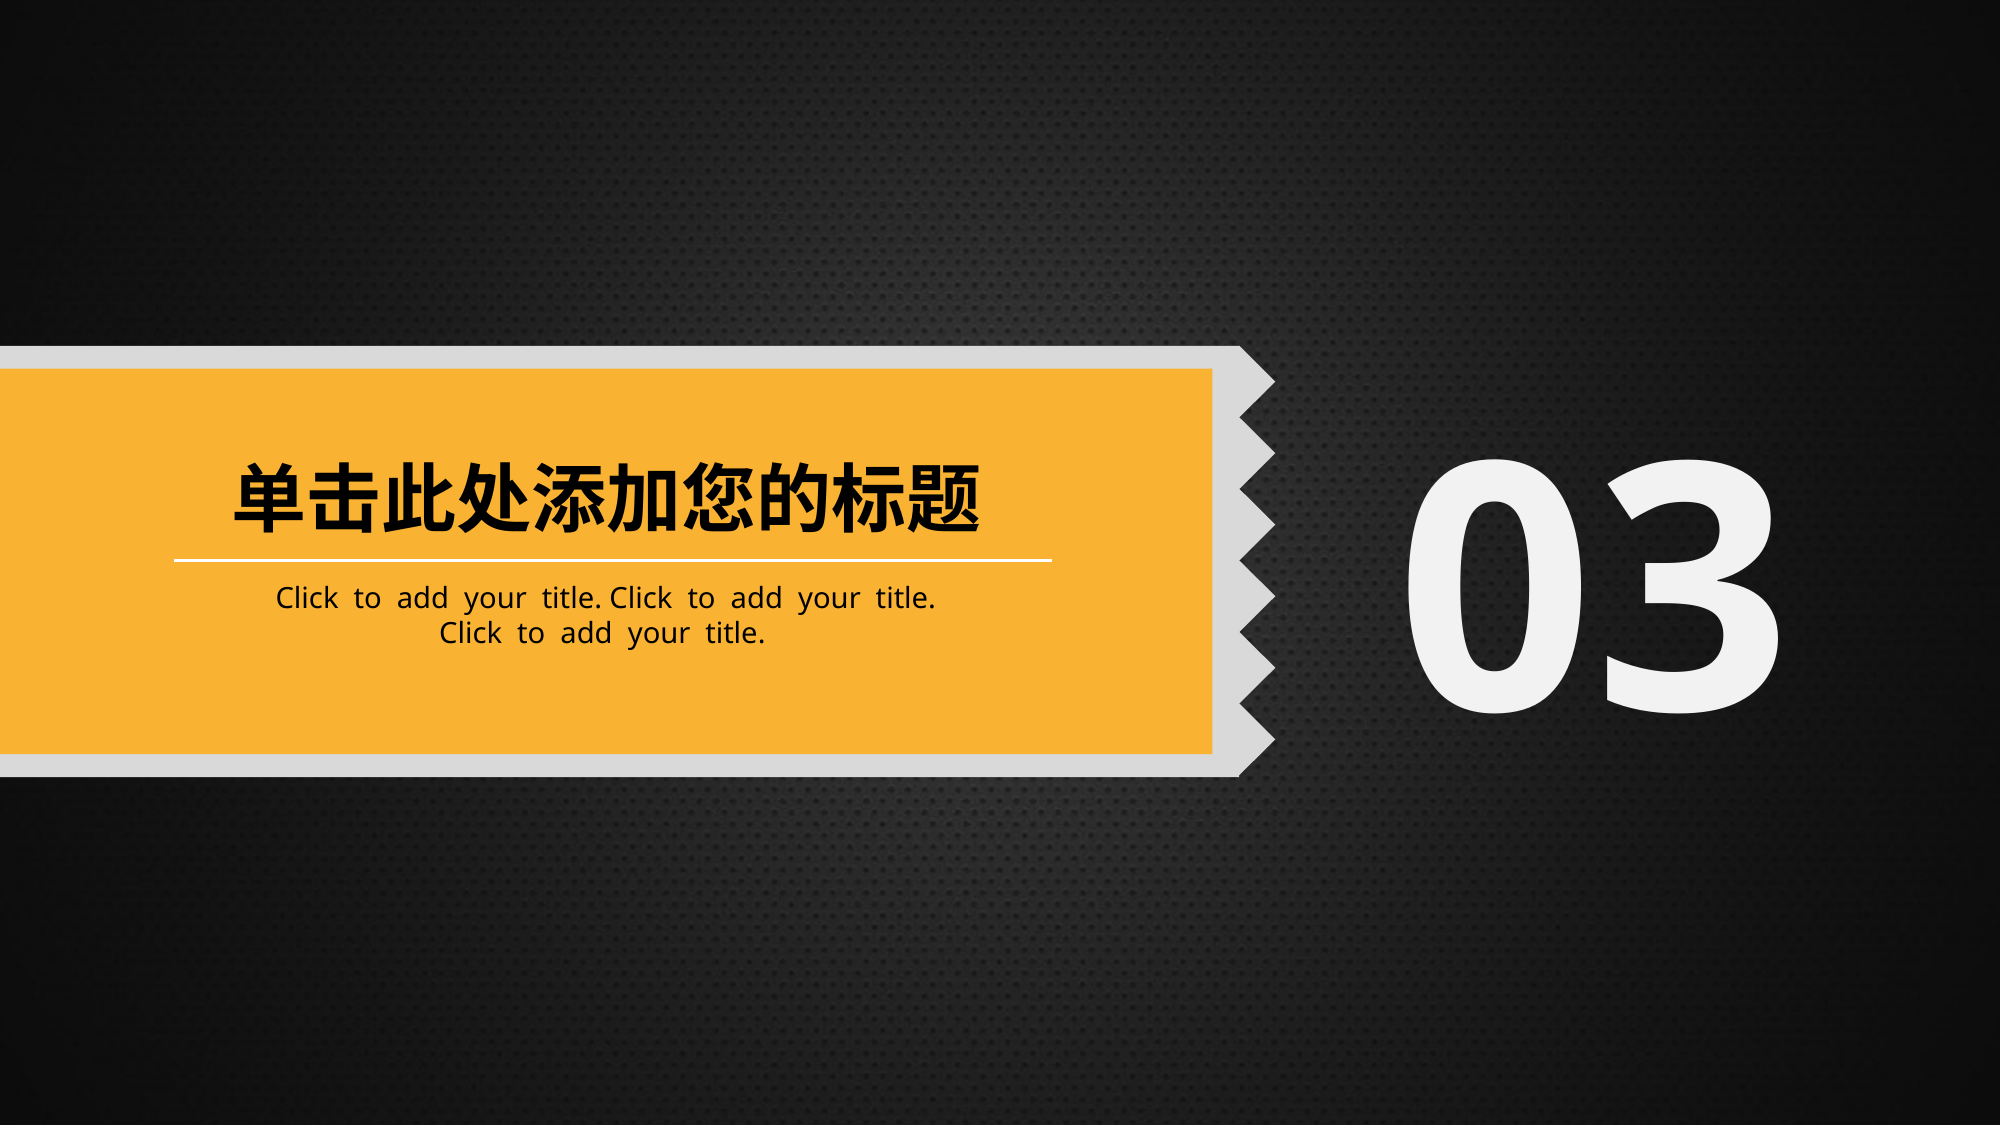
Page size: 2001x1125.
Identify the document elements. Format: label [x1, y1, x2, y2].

text_box [0, 345, 1240, 778]
picture [0, 0, 2000, 1125]
text_box [1240, 345, 1276, 776]
